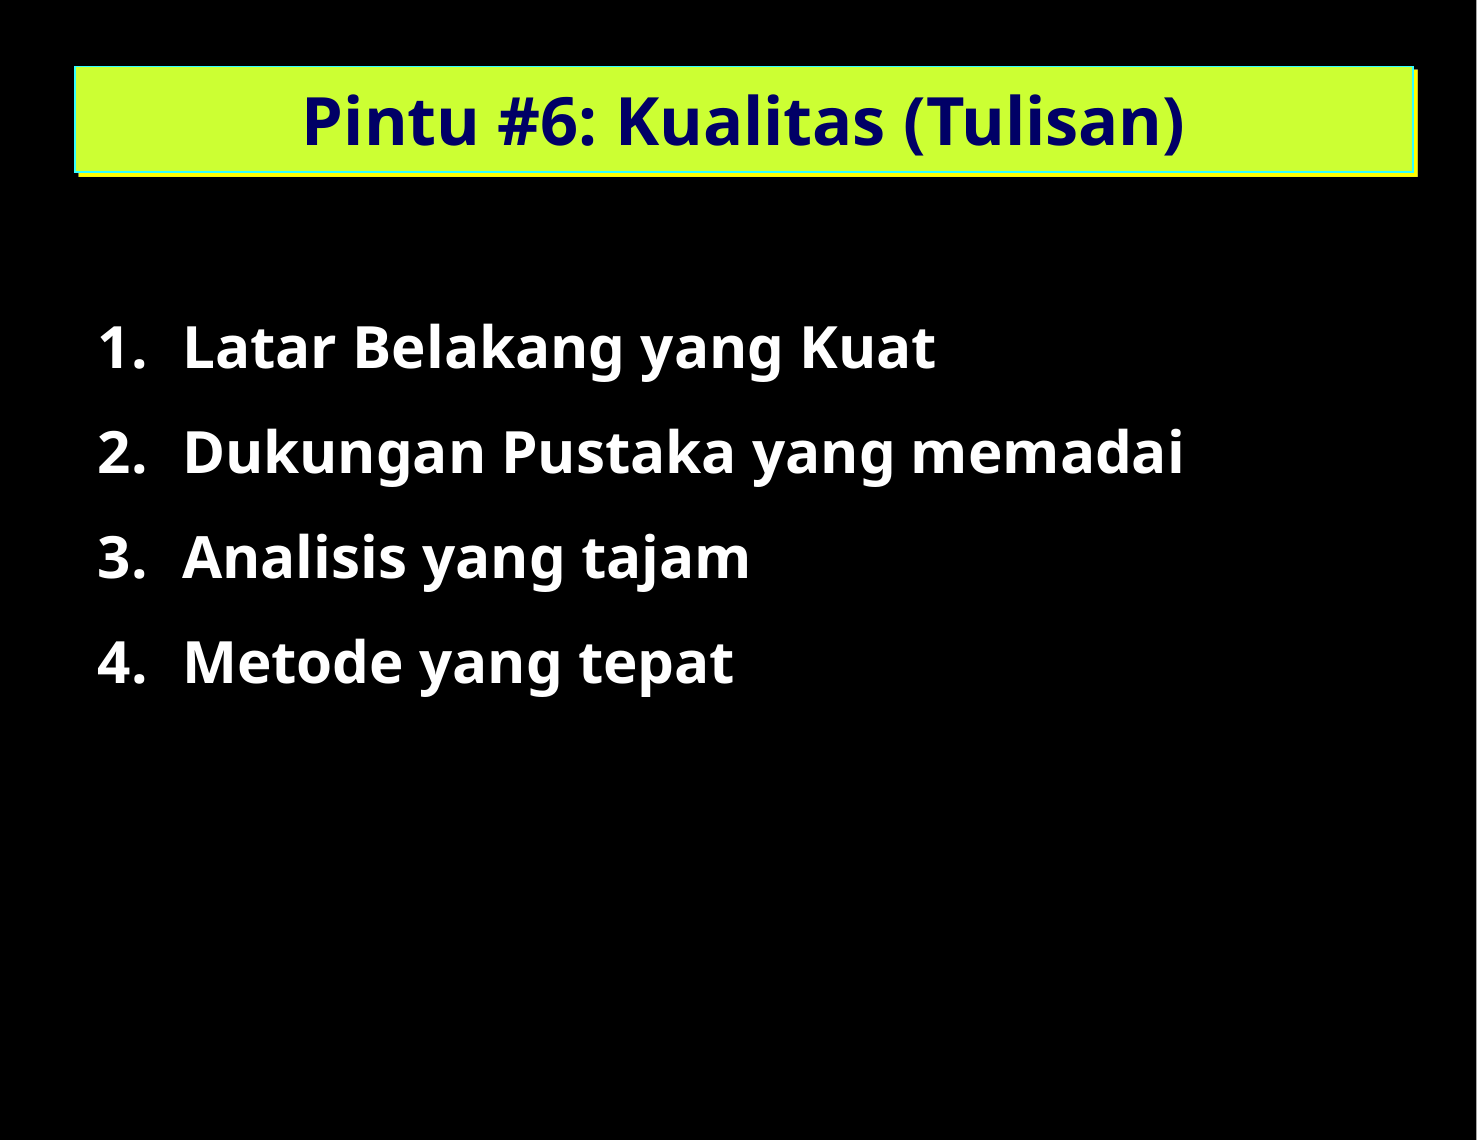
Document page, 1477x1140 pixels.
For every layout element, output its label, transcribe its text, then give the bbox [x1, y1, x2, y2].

text_box Pintu #6: Kualitas (Tulisan) [75, 66, 1413, 172]
text_box Latar Belakang yang Kuat Dukungan Pustaka yang memadai Analisis yang tajam Metode yang tepat [83, 268, 1396, 703]
